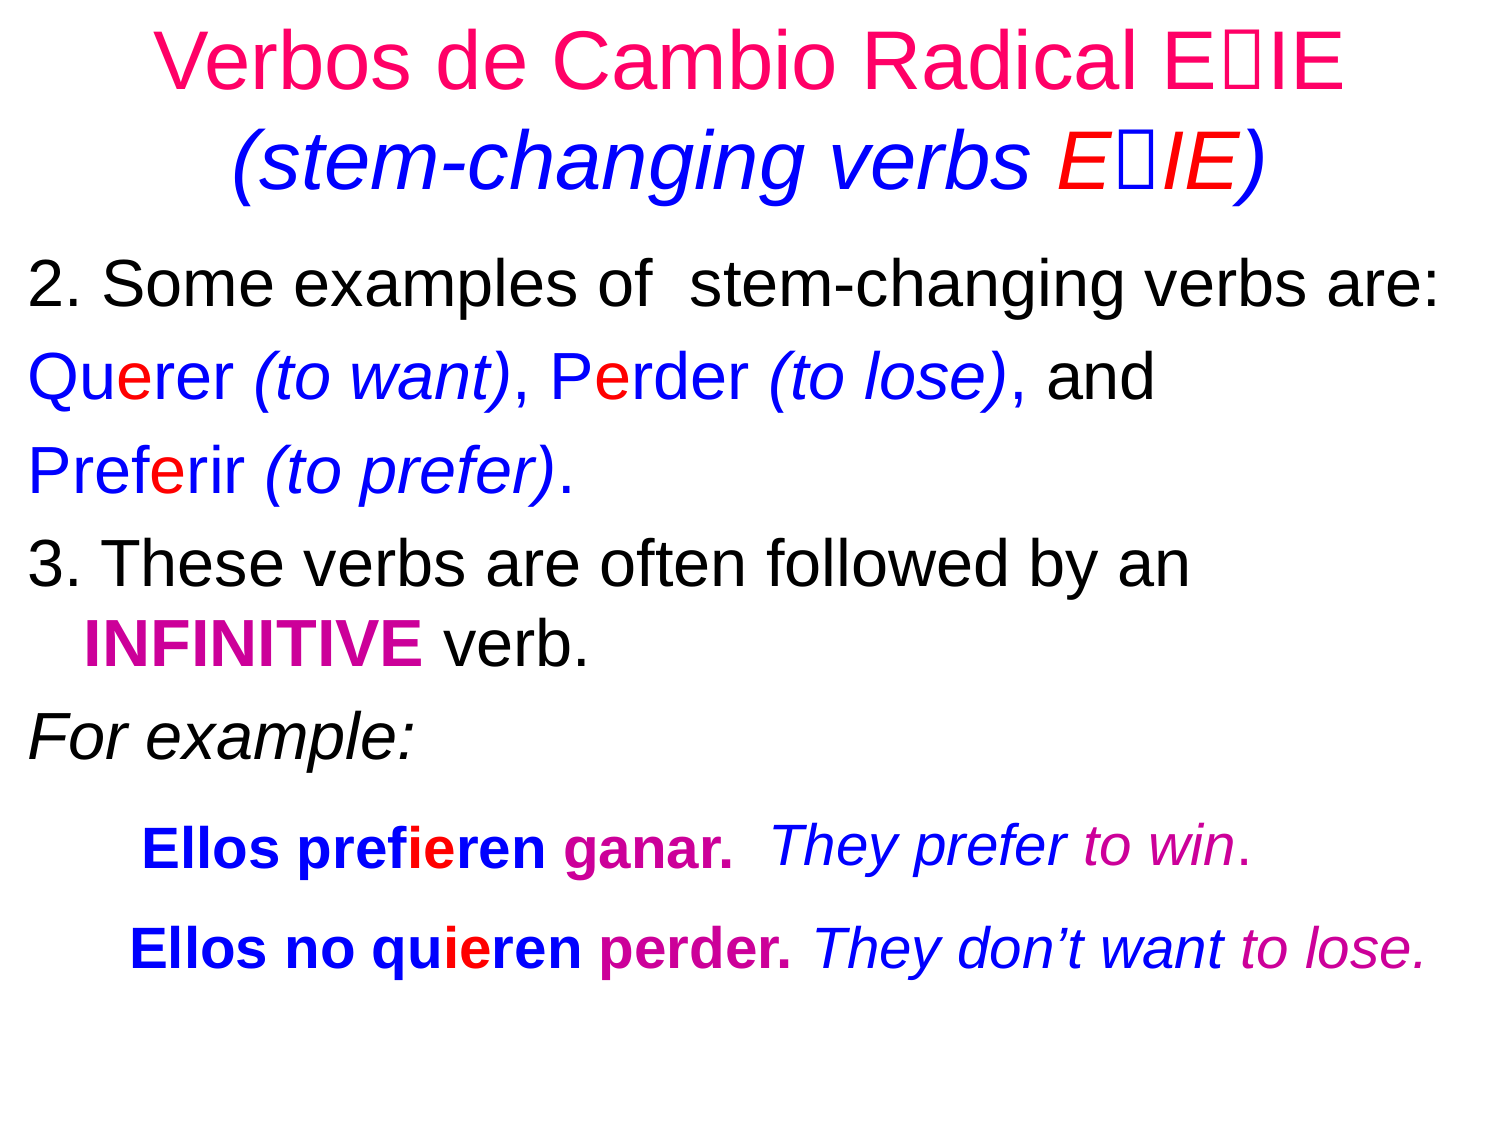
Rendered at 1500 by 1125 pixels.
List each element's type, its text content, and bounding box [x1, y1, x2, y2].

text_box Ellos no quieren perder. [114, 902, 796, 988]
list 2. Some examples of stem-changing verbs are: Querer (to want), Perder (to lose), and Preferir (to prefer). 3. These verbs are often followed by an INFINITIVE verb. For example: [12, 232, 1500, 975]
title Verbos de Cambio Radical EIE (stem-changing verbs EIE) [37, 12, 1463, 200]
text_box They don’t want to lose. [796, 902, 1444, 988]
text_box They prefer to win. [753, 800, 1284, 885]
text_box Ellos prefieren ganar. [126, 802, 767, 888]
